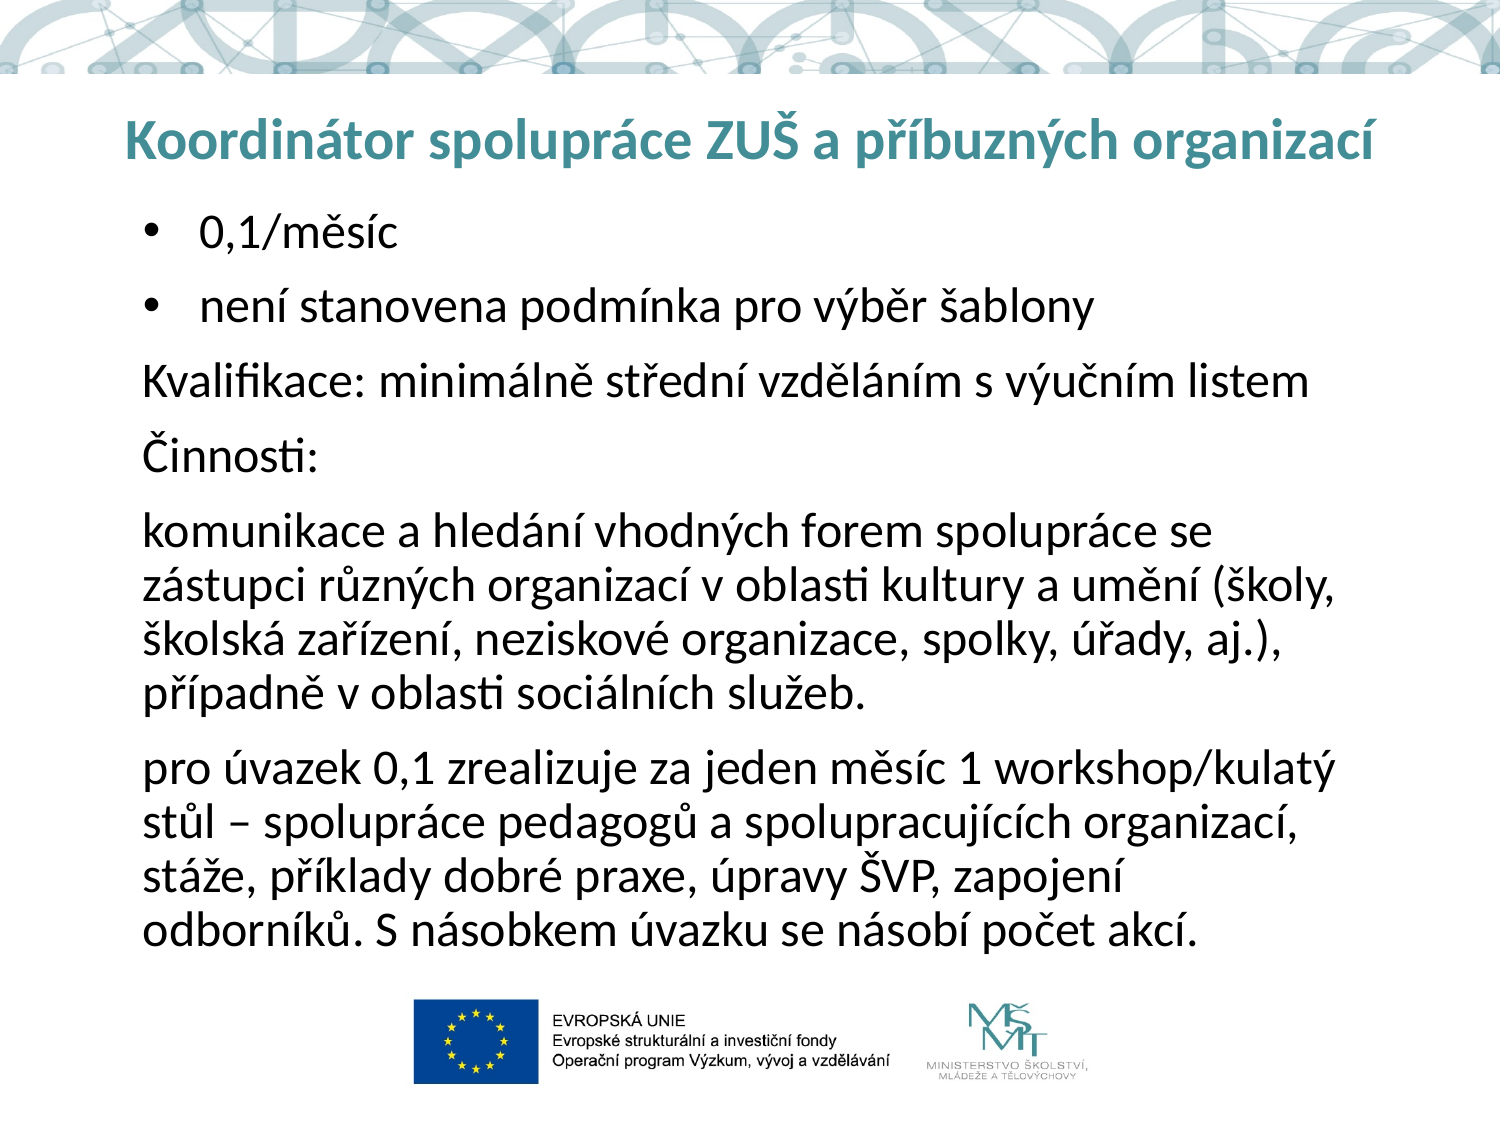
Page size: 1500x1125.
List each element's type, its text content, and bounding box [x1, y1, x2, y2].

list 0,1/měsíc není stanovena podmínka pro výběr šablony Kvalifikace: minimálně střední vzděláním s výučním listem Činnosti: komunikace a hledání vhodných forem spolupráce se zástupci různých organizací v oblasti kultury a umění (školy, školská zařízení, neziskové organizace, spolky, úřady, aj.), případně v oblasti sociálních služeb. pro úvazek 0,1 zrealizuje za jeden měsíc 1 workshop/kulatý stůl – spolupráce pedagogů a spolupracujících organizací, stáže, příklady dobré praxe, úpravy ŠVP, zapojení odborníků. S násobkem úvazku se násobí počet akcí. [127, 197, 1373, 1014]
picture [0, 0, 1500, 74]
picture [371, 1014, 1129, 1125]
title Koordinátor spolupráce ZUŠ a příbuzných organizací [103, 67, 1397, 215]
